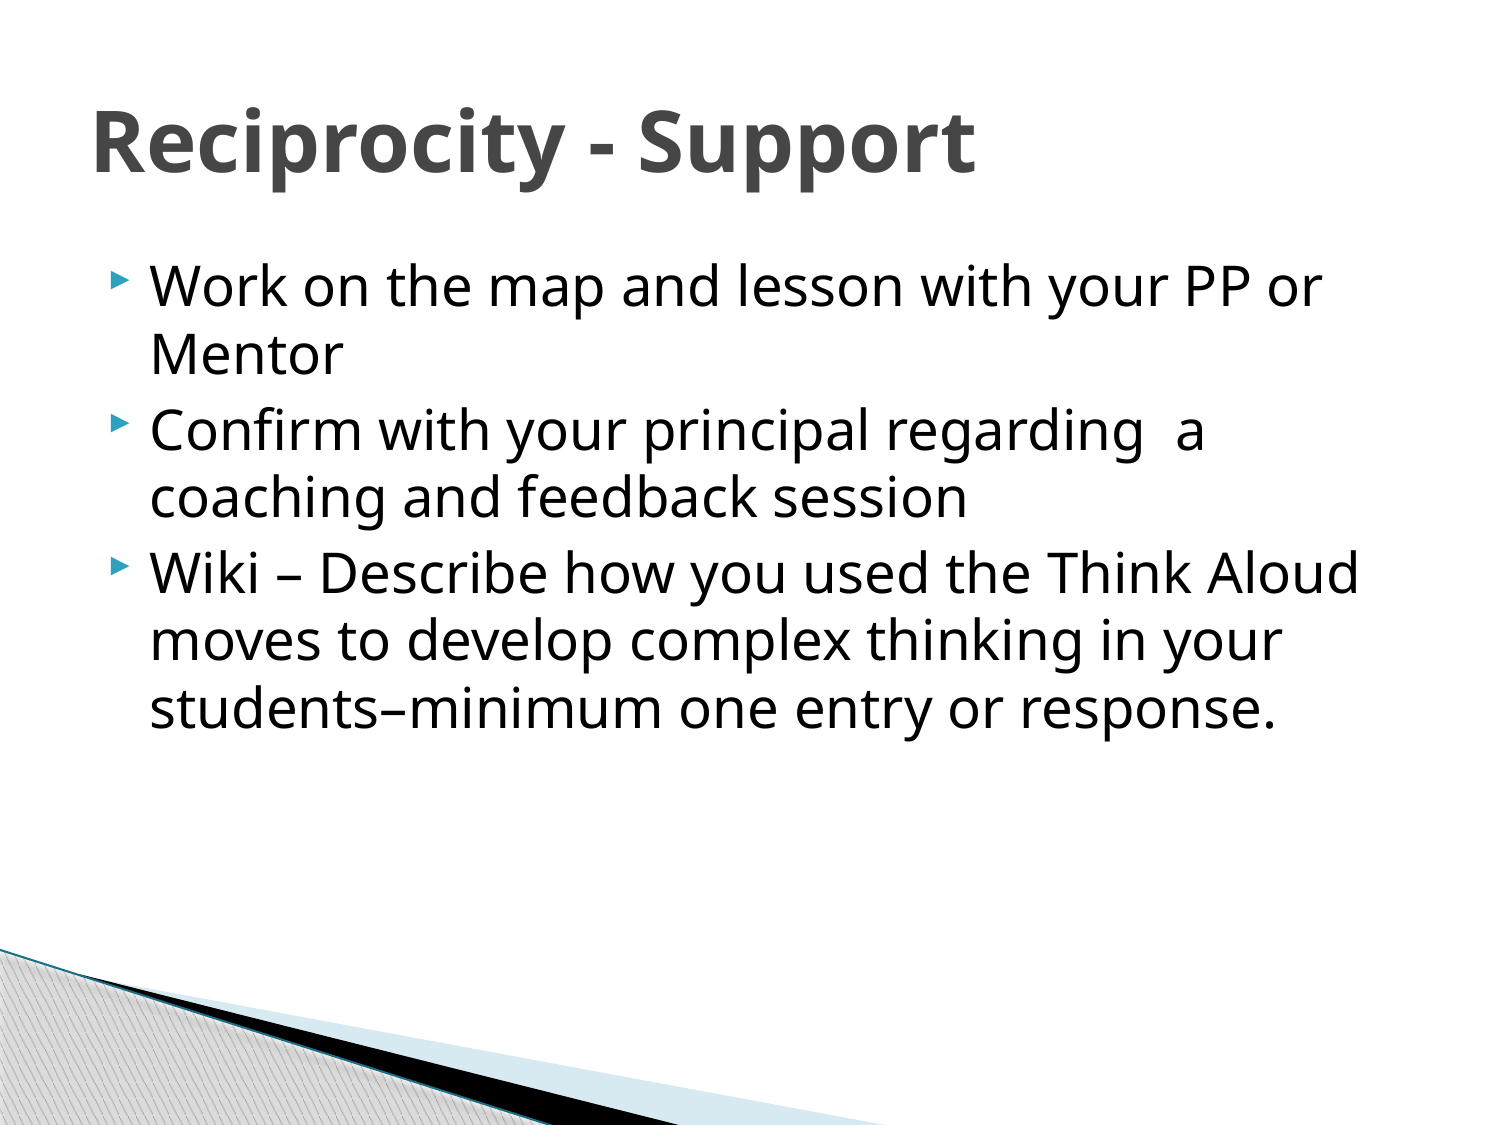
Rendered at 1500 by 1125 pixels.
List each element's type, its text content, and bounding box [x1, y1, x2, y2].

list Work on the map and lesson with your PP or Mentor Confirm with your principal regarding a coaching and feedback session Wiki – Describe how you used the Think Aloud moves to develop complex thinking in your students–minimum one entry or response. [75, 243, 1425, 986]
title Reciprocity - Support [75, 45, 1425, 233]
